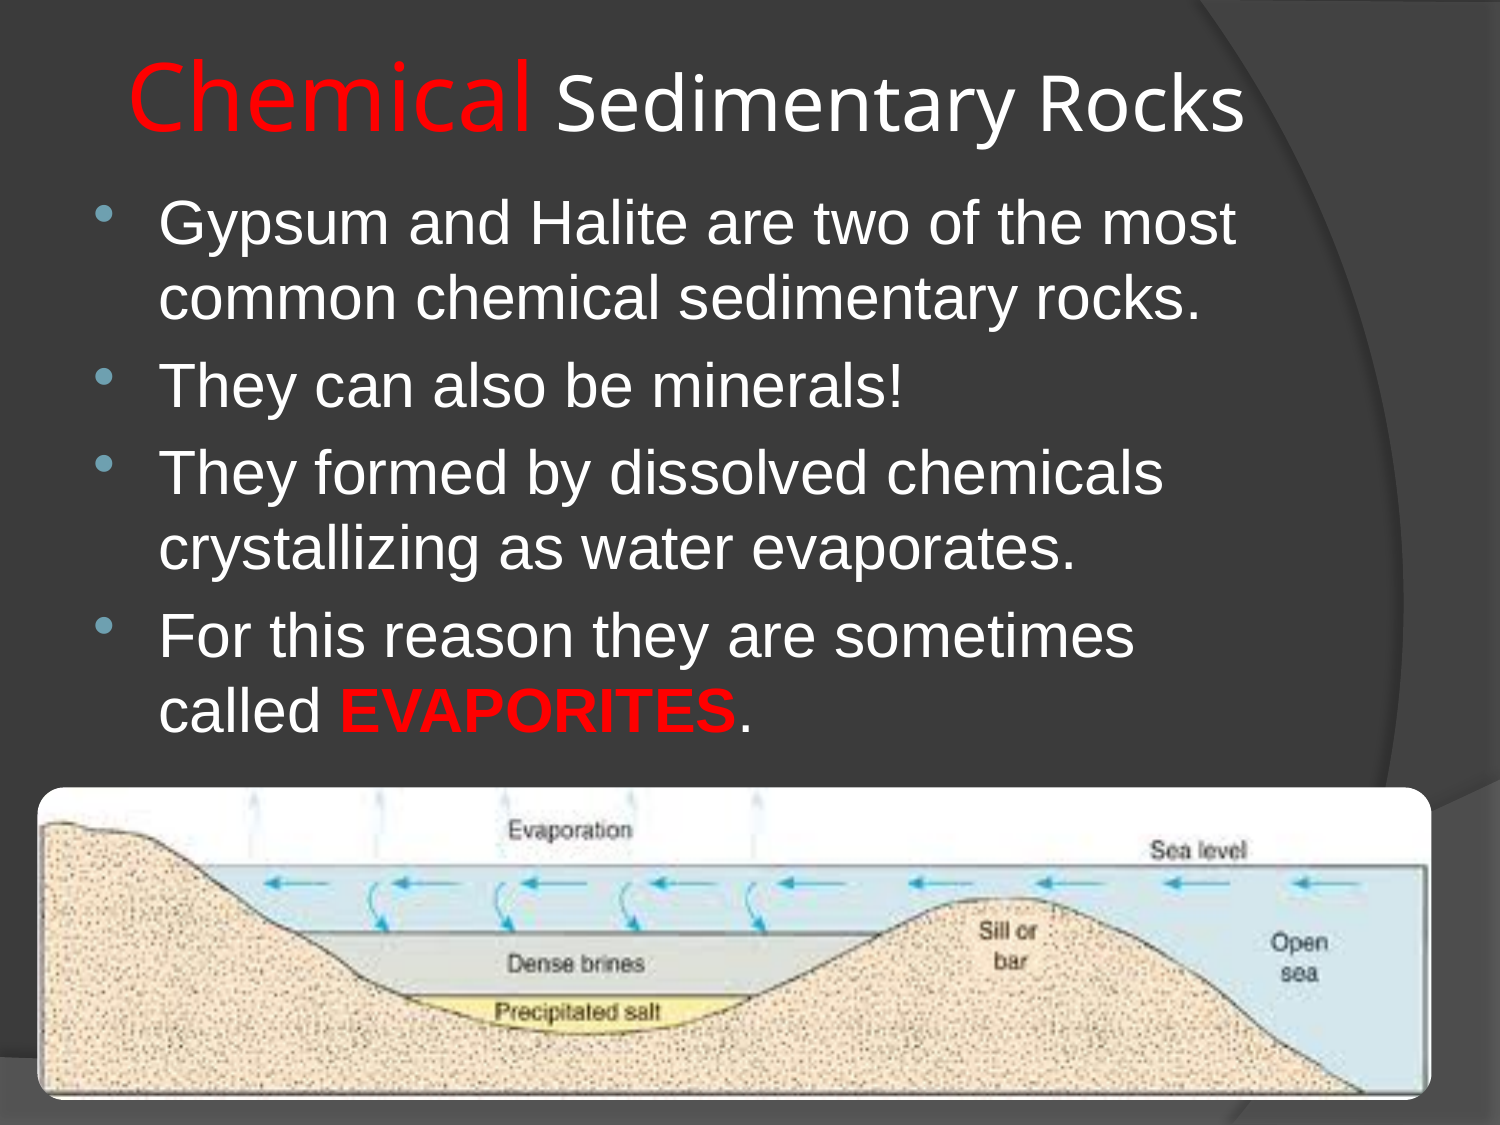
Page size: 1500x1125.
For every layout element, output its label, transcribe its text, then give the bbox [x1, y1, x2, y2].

picture [37, 787, 1432, 1101]
list Gypsum and Halite are two of the most common chemical sedimentary rocks. They can also be minerals! They formed by dissolved chemicals crystallizing as water evaporates. For this reason they are sometimes called EVAPORITES. [75, 174, 1300, 779]
title Chemical Sedimentary Rocks [75, 0, 1300, 174]
